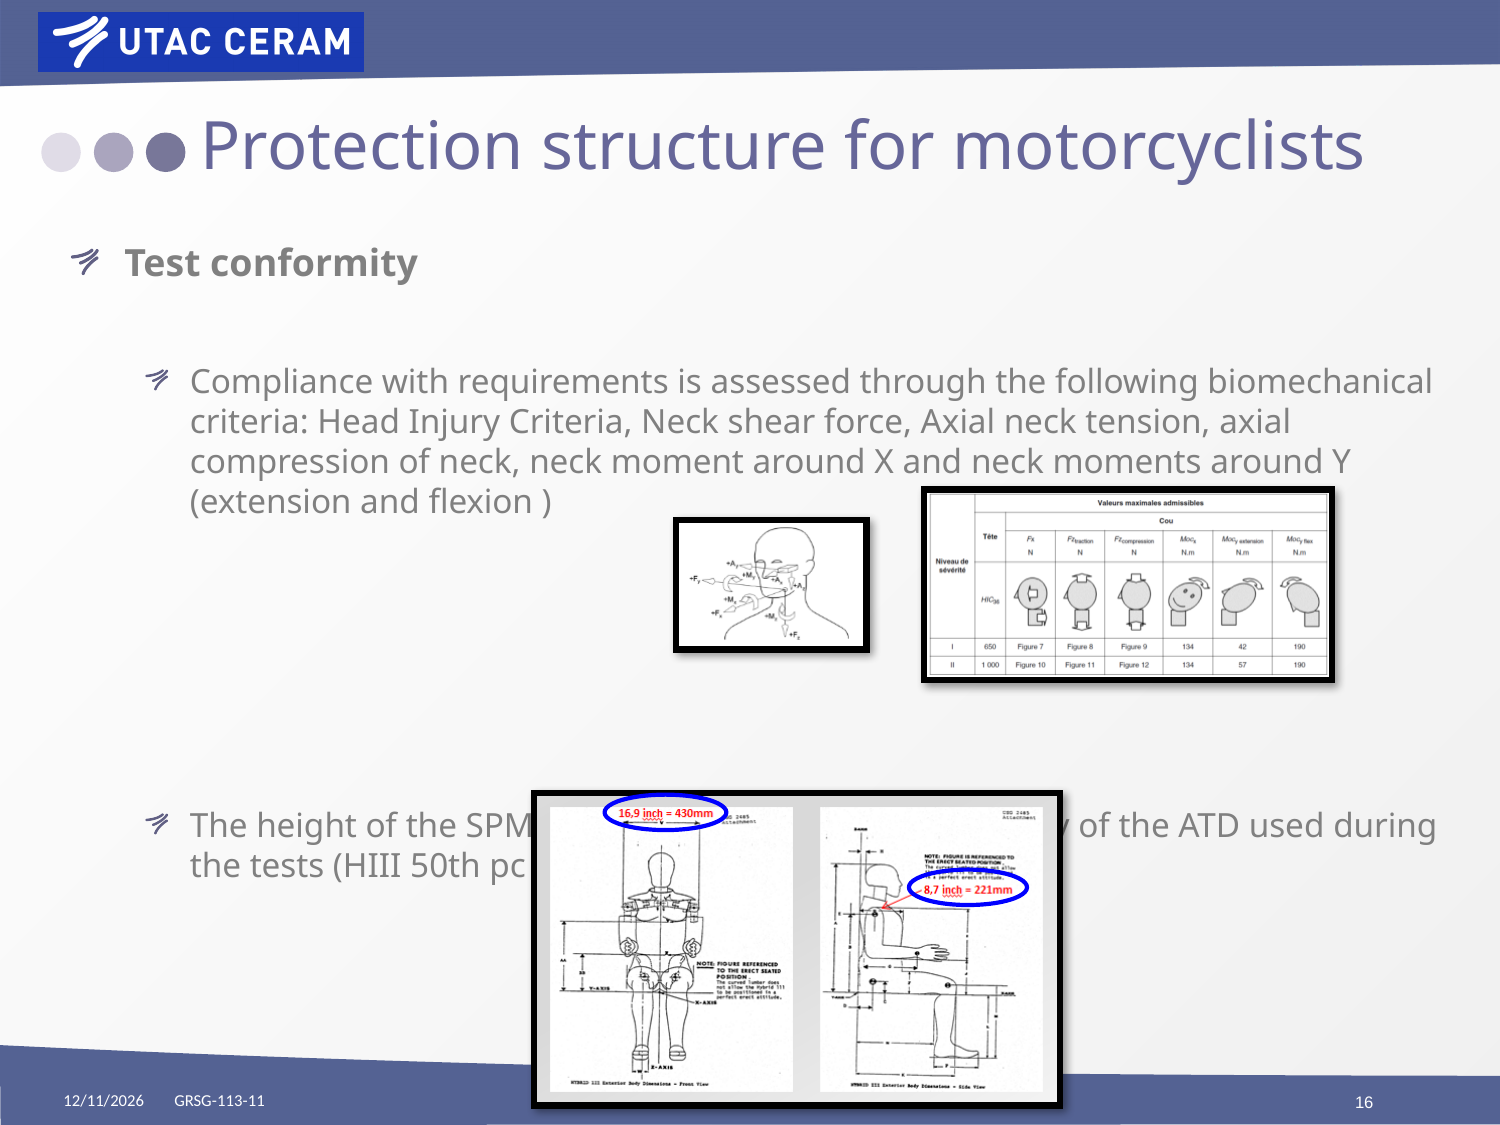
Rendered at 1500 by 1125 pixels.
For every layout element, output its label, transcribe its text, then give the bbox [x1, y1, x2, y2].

picture [68, 247, 101, 277]
picture [143, 368, 170, 392]
list Test conformity Compliance with requirements is assessed through the following biomechanical criteria: Head Injury Criteria, Neck shear force, Axial neck tension, axial compression of neck, neck moment around X and neck moments around Y (extension and flexion ) The height of the SPM is directly related to the geometry of the ATD used during the tests (HIII 50th pc - Mass 80kg) [53, 231, 1471, 1035]
picture [0, 0, 1500, 87]
picture [926, 492, 1330, 678]
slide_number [0, 1069, 159, 1125]
picture [536, 795, 1058, 1103]
picture [678, 522, 864, 647]
footer GRSG-113-11 [159, 1069, 549, 1125]
picture [143, 812, 170, 836]
title Protection structure for motorcyclists [185, 90, 1446, 197]
